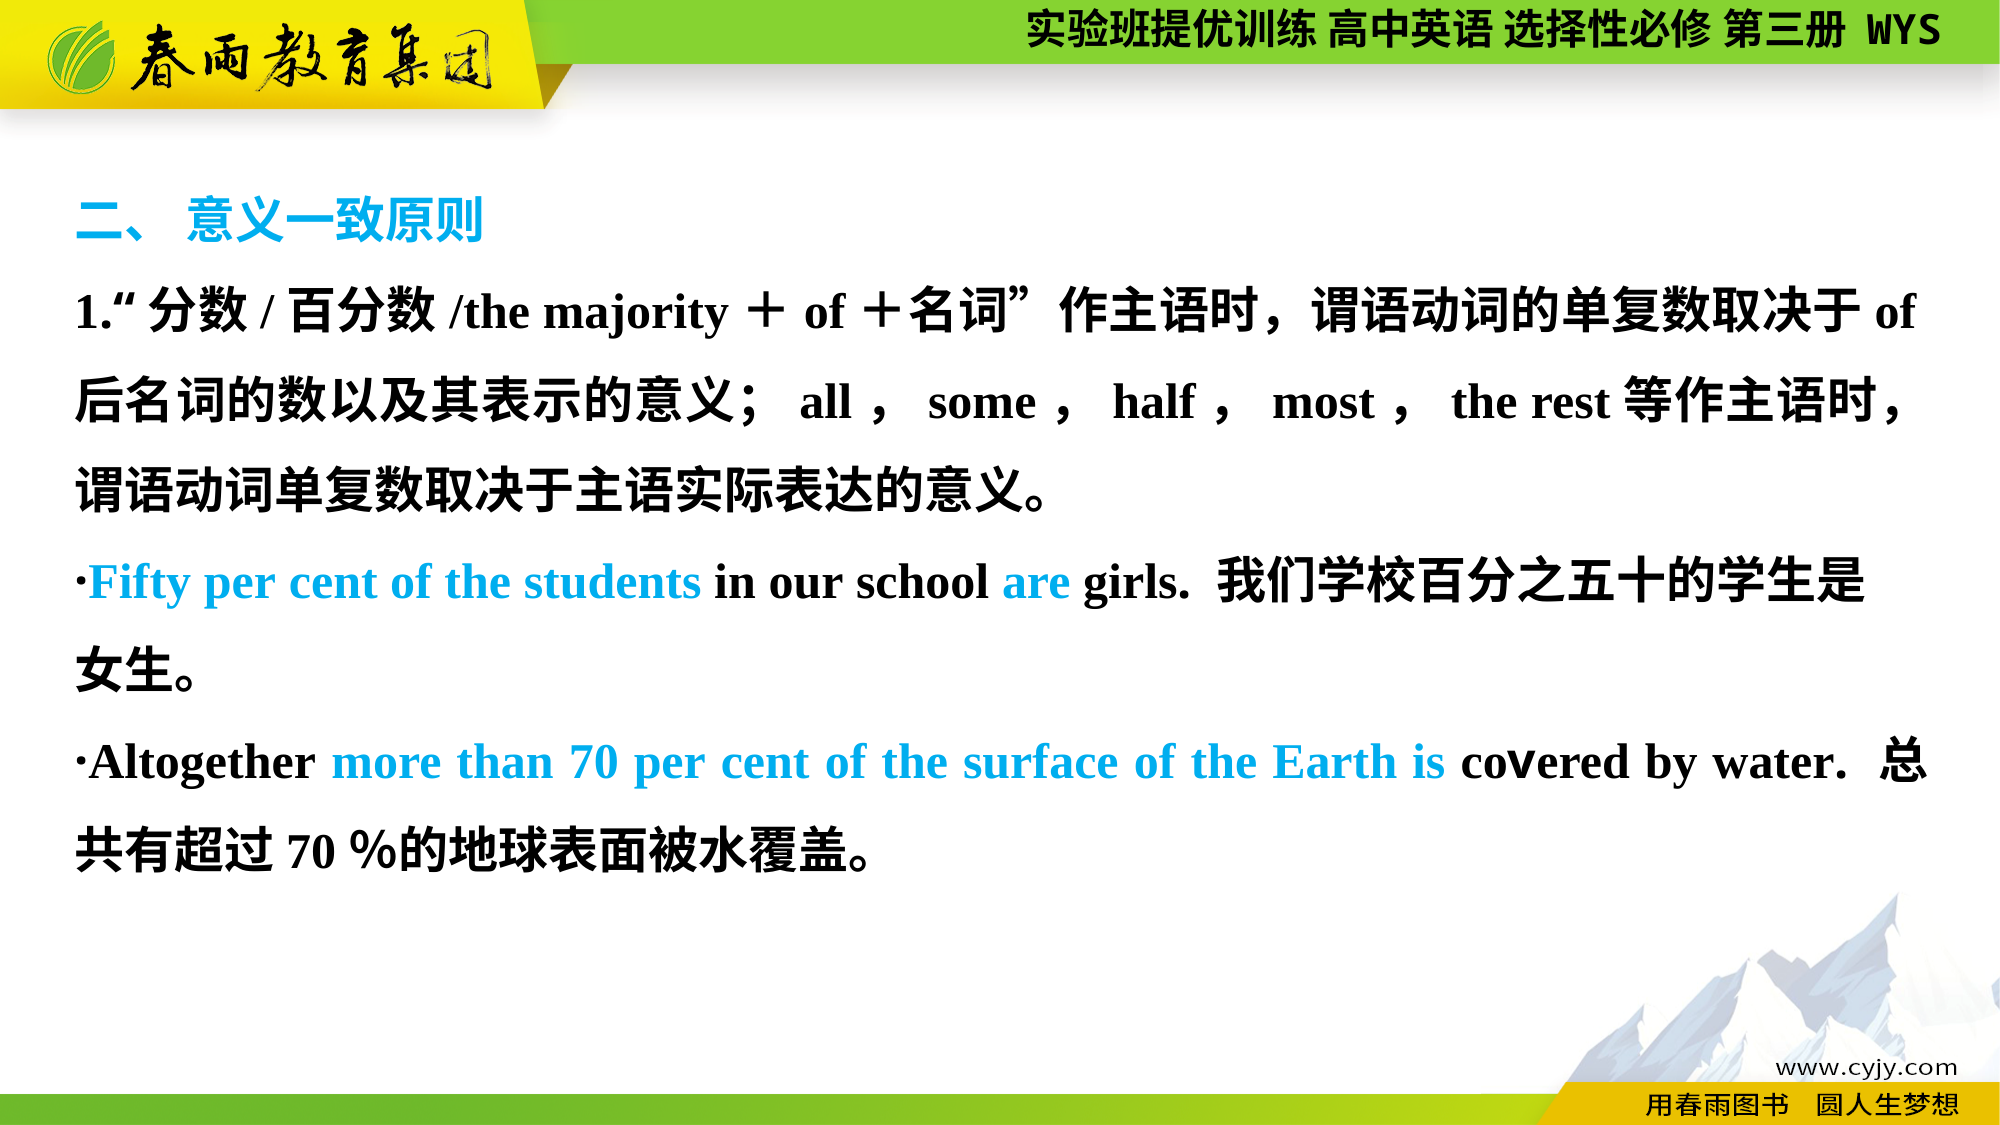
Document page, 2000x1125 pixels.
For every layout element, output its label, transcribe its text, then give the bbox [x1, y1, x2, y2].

picture [0, 0, 2000, 1125]
list 二、 意义一致原则 1.“分数/百分数/the majority＋of＋名词”作主语时，谓语动词的单复数取决于of后名词的数以及其表示的意义；all，some，half，most，the rest等作主语时，谓语动词单复数取决于主语实际表达的意义。 ·Fifty per cent of the students in our school are girls. 我们学校百分之五十的学生是 女生。 ·Altogether more than 70 per cent of the surface of the Earth is covered by water. 总共有超过70％的地球表面被水覆盖。 [59, 151, 1944, 894]
